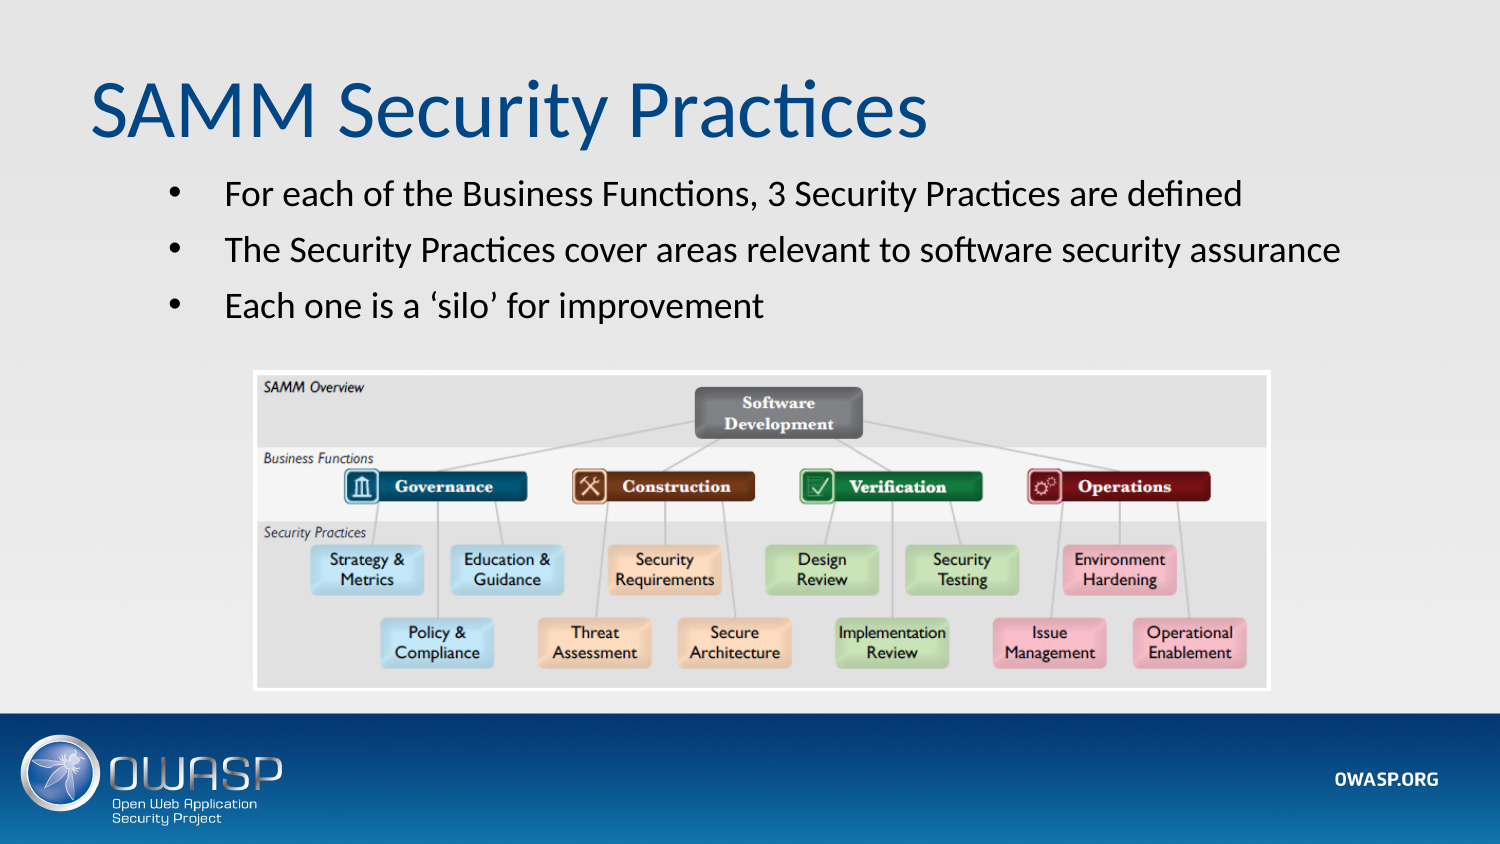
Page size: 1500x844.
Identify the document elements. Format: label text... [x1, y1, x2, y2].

title SAMM Security Practices [75, 33, 1425, 175]
picture [0, 0, 1500, 844]
list For each of the Business Functions, 3 Security Practices are defined The Security Practices cover areas relevant to software security assurance Each one is a ‘silo’ for improvement [132, 161, 1407, 772]
